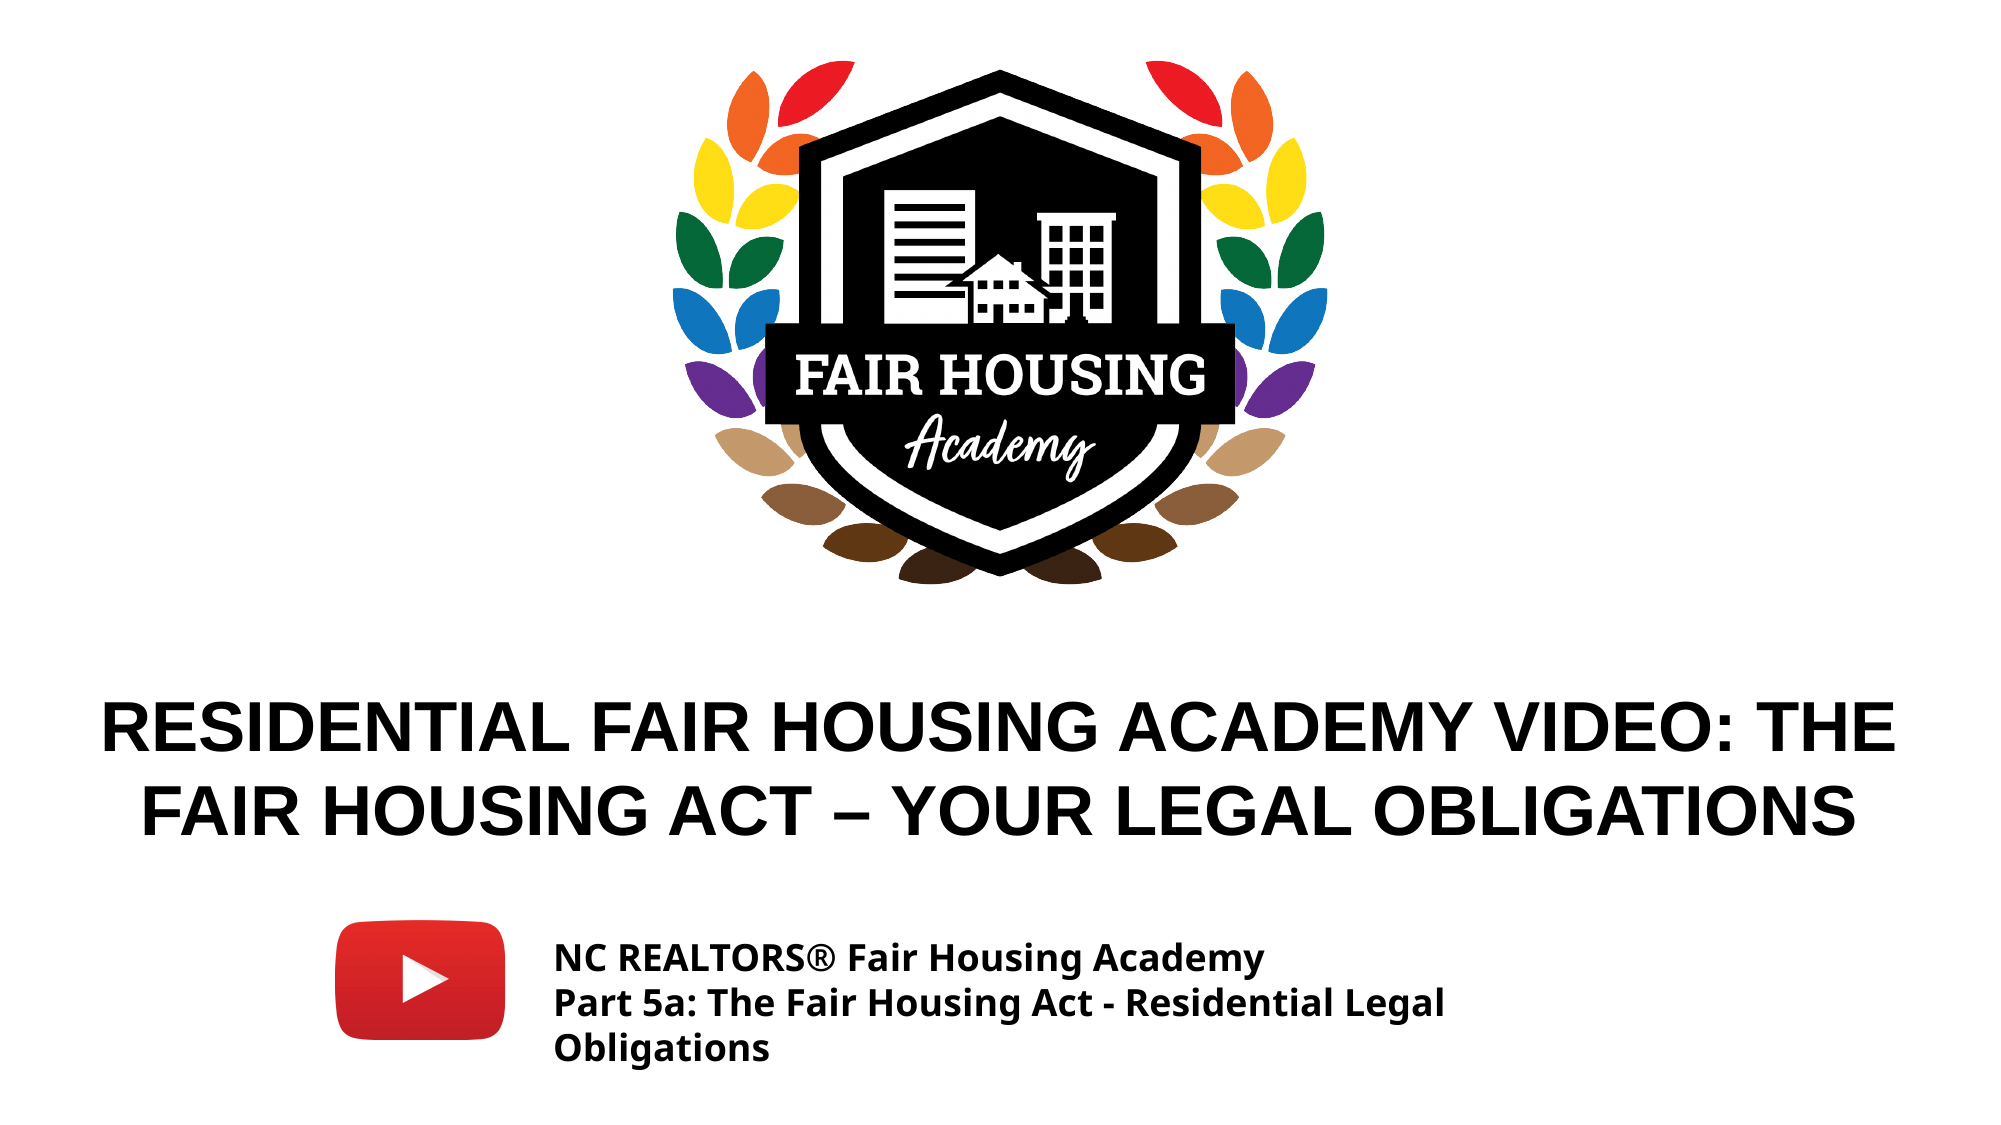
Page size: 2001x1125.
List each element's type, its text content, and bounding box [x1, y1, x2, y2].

title RESIDENTIAL FAIR HOUSING ACADEMY VIDEO: THE FAIR HOUSING ACT – YOUR LEGAL OBLIGATIONS [90, 680, 1910, 885]
picture [656, 44, 1344, 601]
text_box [334, 920, 1665, 1040]
